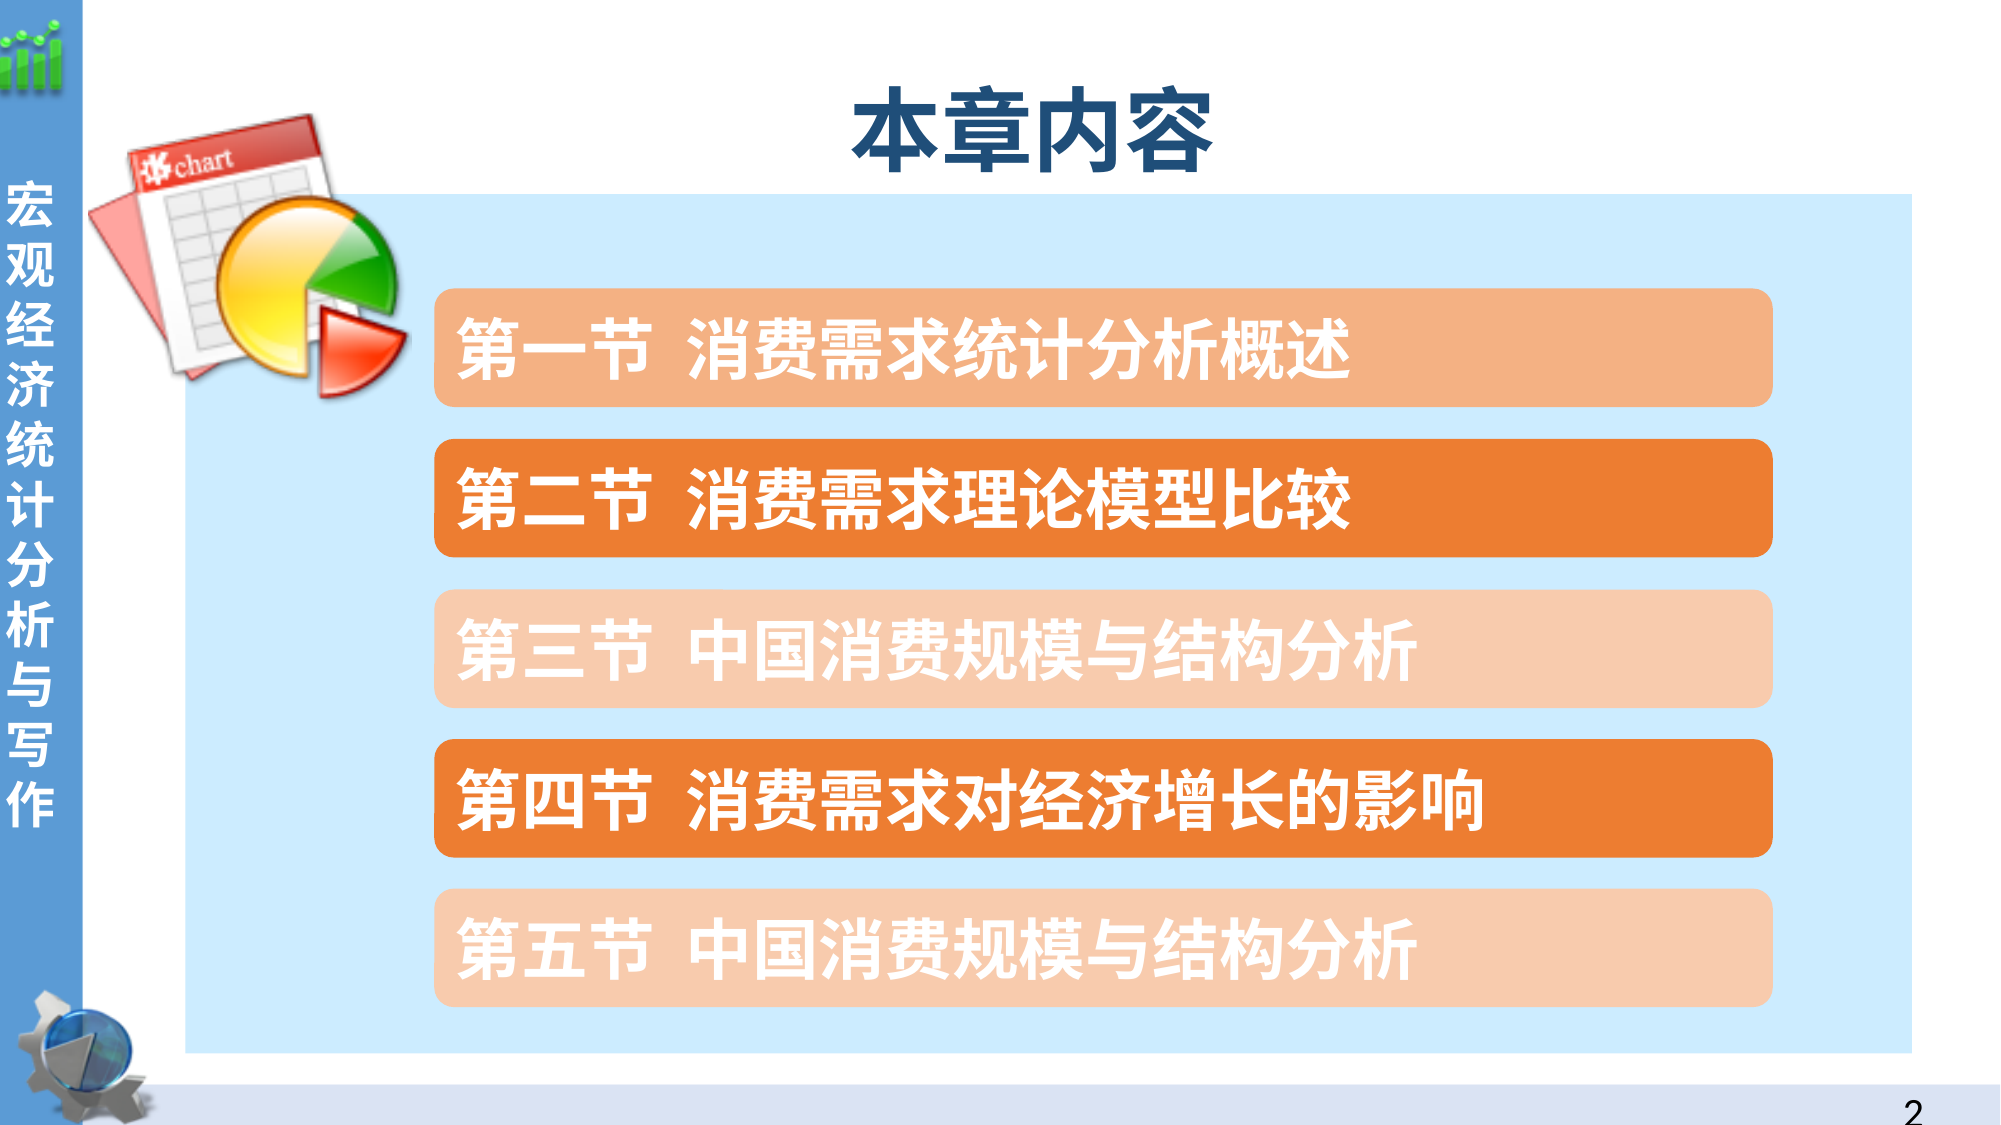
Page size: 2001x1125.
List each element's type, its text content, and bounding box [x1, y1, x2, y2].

text_box 第二节 消费需求理论模型比较 [433, 437, 1774, 559]
picture [0, 0, 2001, 1125]
text_box 第三节 中国消费规模与结构分析 [433, 588, 1774, 710]
text_box 第五节 中国消费规模与结构分析 [433, 887, 1774, 1009]
text_box 本章内容 [226, 25, 1840, 244]
text_box 第四节 消费需求对经济增长的影响 [433, 737, 1774, 859]
slide_number 1 [1786, 1085, 1940, 1125]
text_box [184, 193, 1913, 1055]
text_box 第一节 消费需求统计分析概述 [433, 287, 1774, 409]
